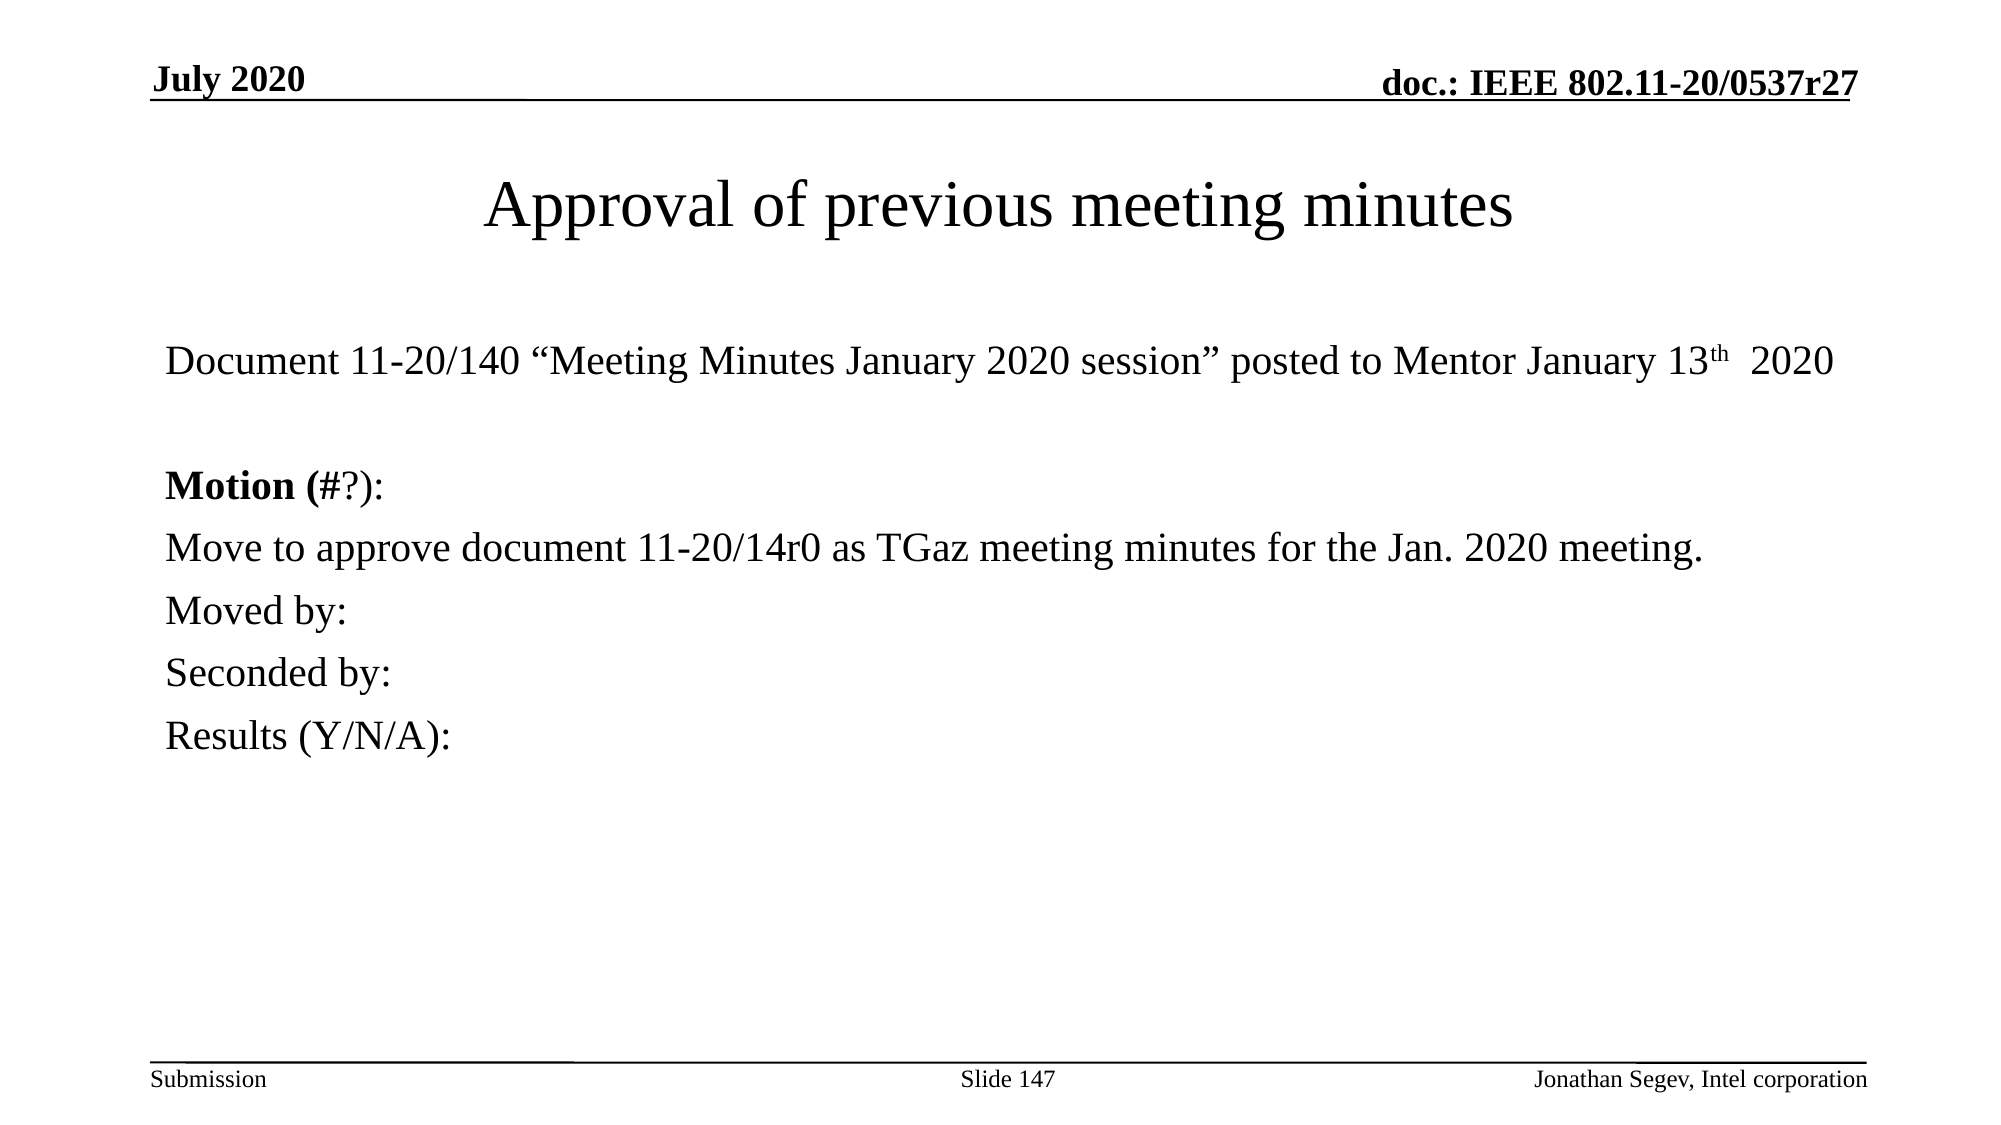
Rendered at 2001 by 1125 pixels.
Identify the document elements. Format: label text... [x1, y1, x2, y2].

slide_number Slide 147 [950, 1061, 1067, 1123]
list Document 11-20/140 “Meeting Minutes January 2020 session” posted to Mentor January 13th 2020 Motion (#?): Move to approve document 11-20/14r0 as TGaz meeting minutes for the Jan. 2020 meeting. Moved by: Seconded by: Results (Y/N/A): [149, 324, 1850, 1000]
title Approval of previous meeting minutes [149, 112, 1850, 288]
footer Jonathan Segev, Intel corporation [1171, 1061, 1869, 1093]
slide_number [152, 54, 563, 100]
